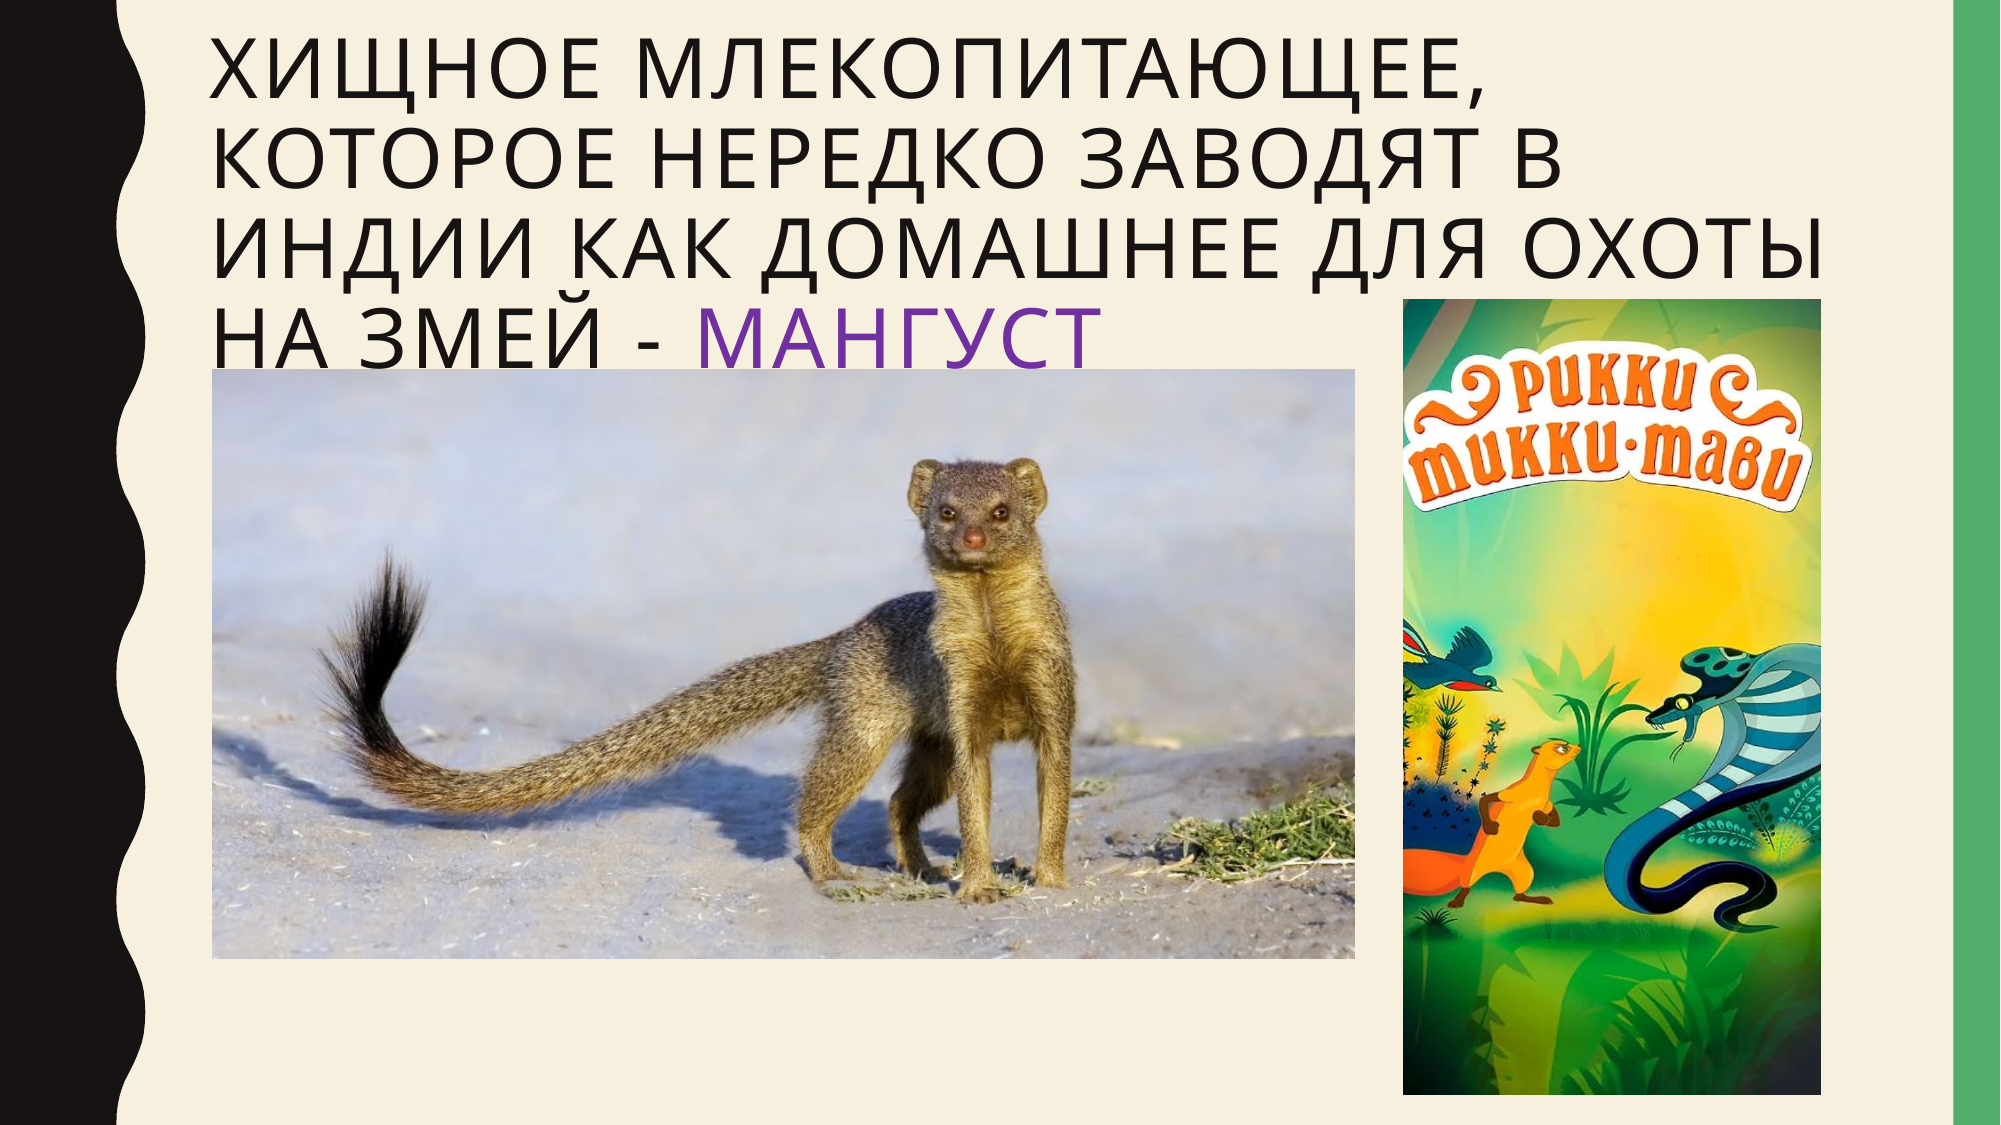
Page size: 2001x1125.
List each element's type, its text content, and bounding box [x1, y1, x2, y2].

picture [1403, 299, 1821, 1096]
title Хищное млекопитающее, которое нередко заводят в Индии как домашнее для охоты на змей - мангуст [194, 19, 1865, 264]
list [212, 369, 1355, 959]
